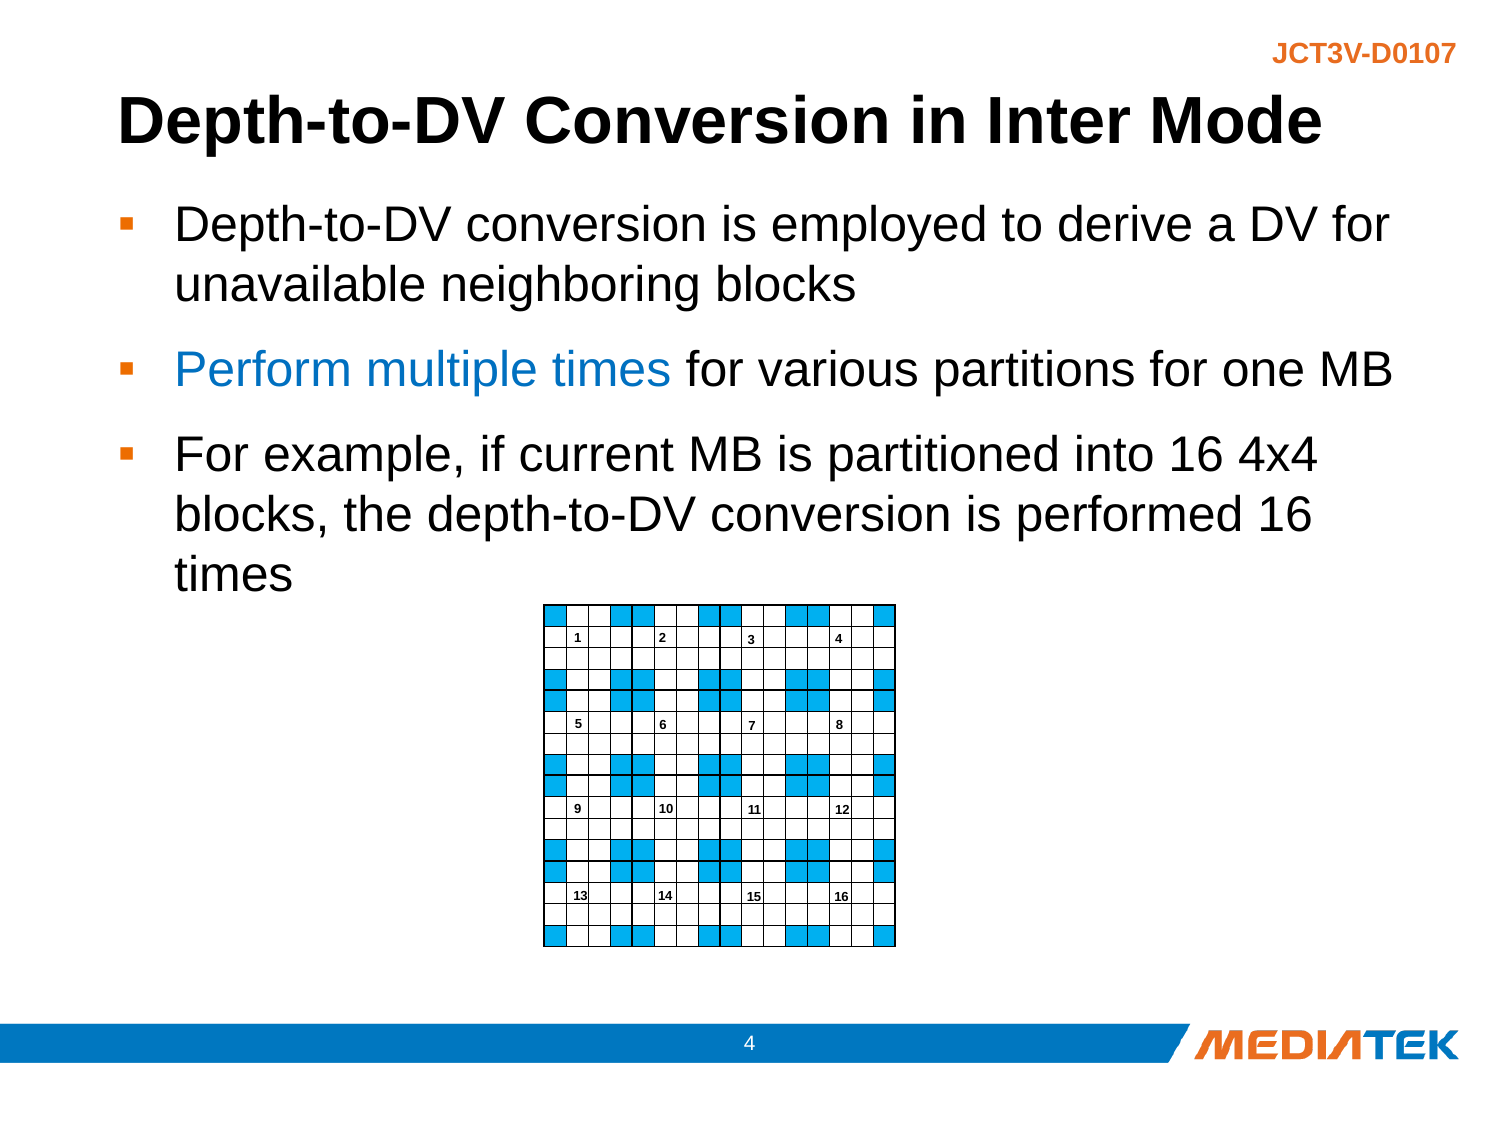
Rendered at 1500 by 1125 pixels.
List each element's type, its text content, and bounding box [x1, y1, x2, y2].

slide_number 3 [711, 1022, 789, 1090]
picture [537, 597, 902, 953]
picture [0, 1023, 711, 1063]
title Depth-to-DV Conversion in Inter Mode [101, 62, 1425, 172]
picture [789, 1023, 1459, 1063]
list Depth-to-DV conversion is employed to derive a DV for unavailable neighboring blocks Perform multiple times for various partitions for one MB For example, if current MB is partitioned into 16 4x4 blocks, the depth-to-DV conversion is performed 16 times [102, 184, 1425, 998]
